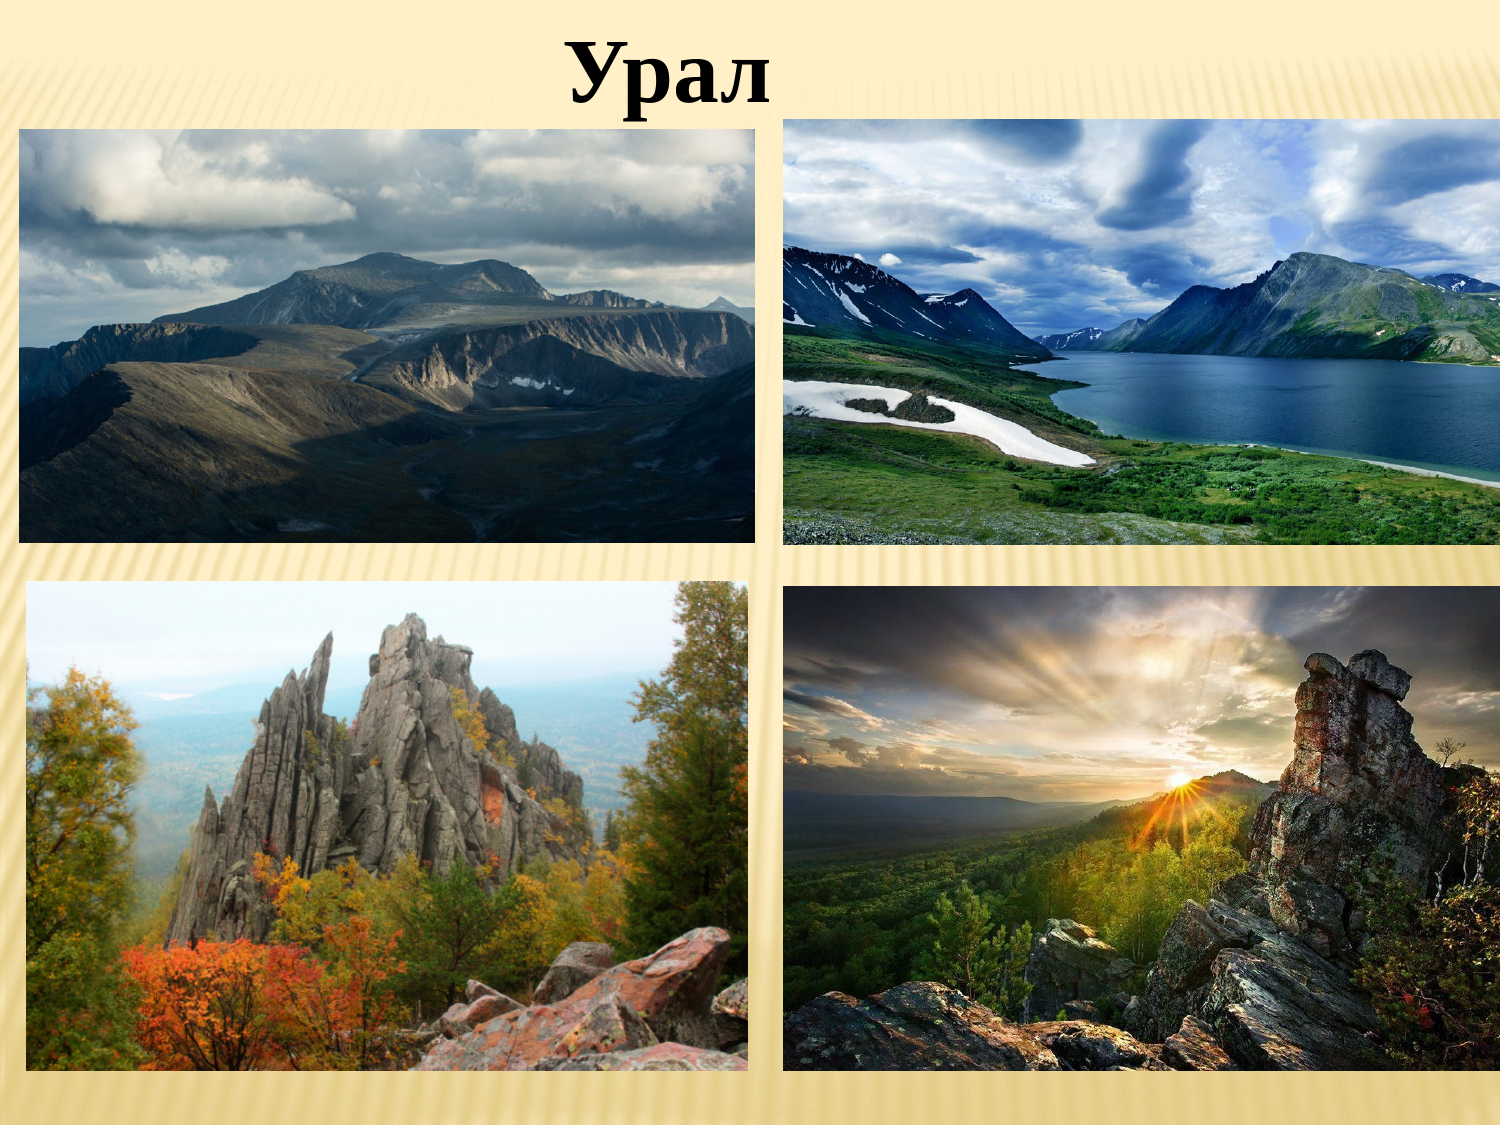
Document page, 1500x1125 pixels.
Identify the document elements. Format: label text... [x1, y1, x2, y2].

text_box Урал [360, 3, 975, 128]
picture [26, 581, 749, 1072]
picture [783, 119, 1500, 545]
picture [783, 585, 1500, 1072]
picture [19, 129, 756, 544]
